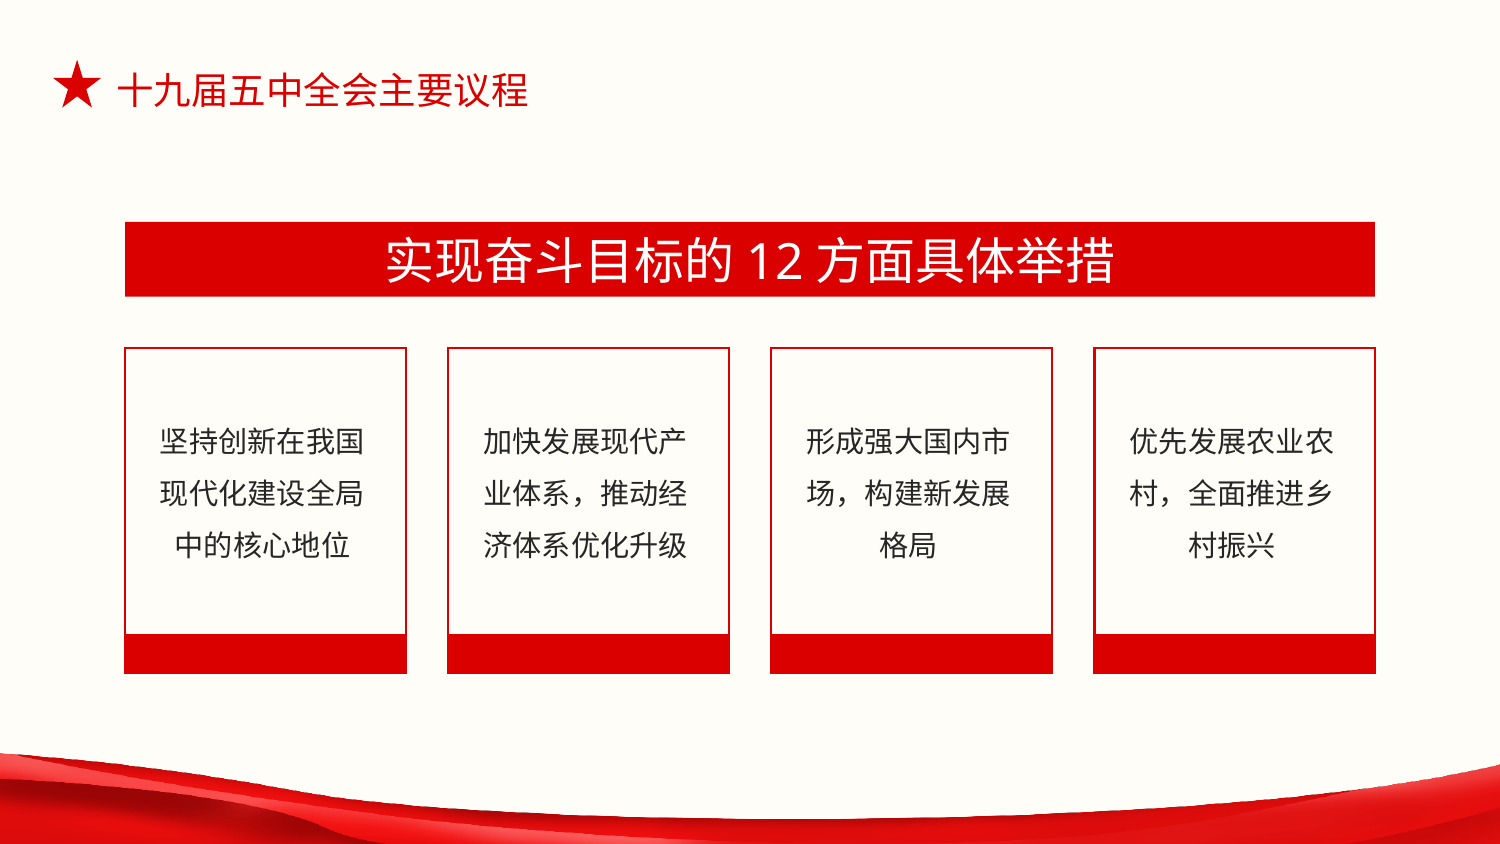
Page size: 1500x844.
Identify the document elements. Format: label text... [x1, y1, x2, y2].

text_box 实现奋斗目标的12方面具体举措 [125, 221, 1375, 297]
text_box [448, 348, 730, 674]
picture [0, 746, 1500, 844]
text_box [771, 348, 1053, 674]
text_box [124, 348, 406, 674]
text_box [1094, 348, 1376, 674]
